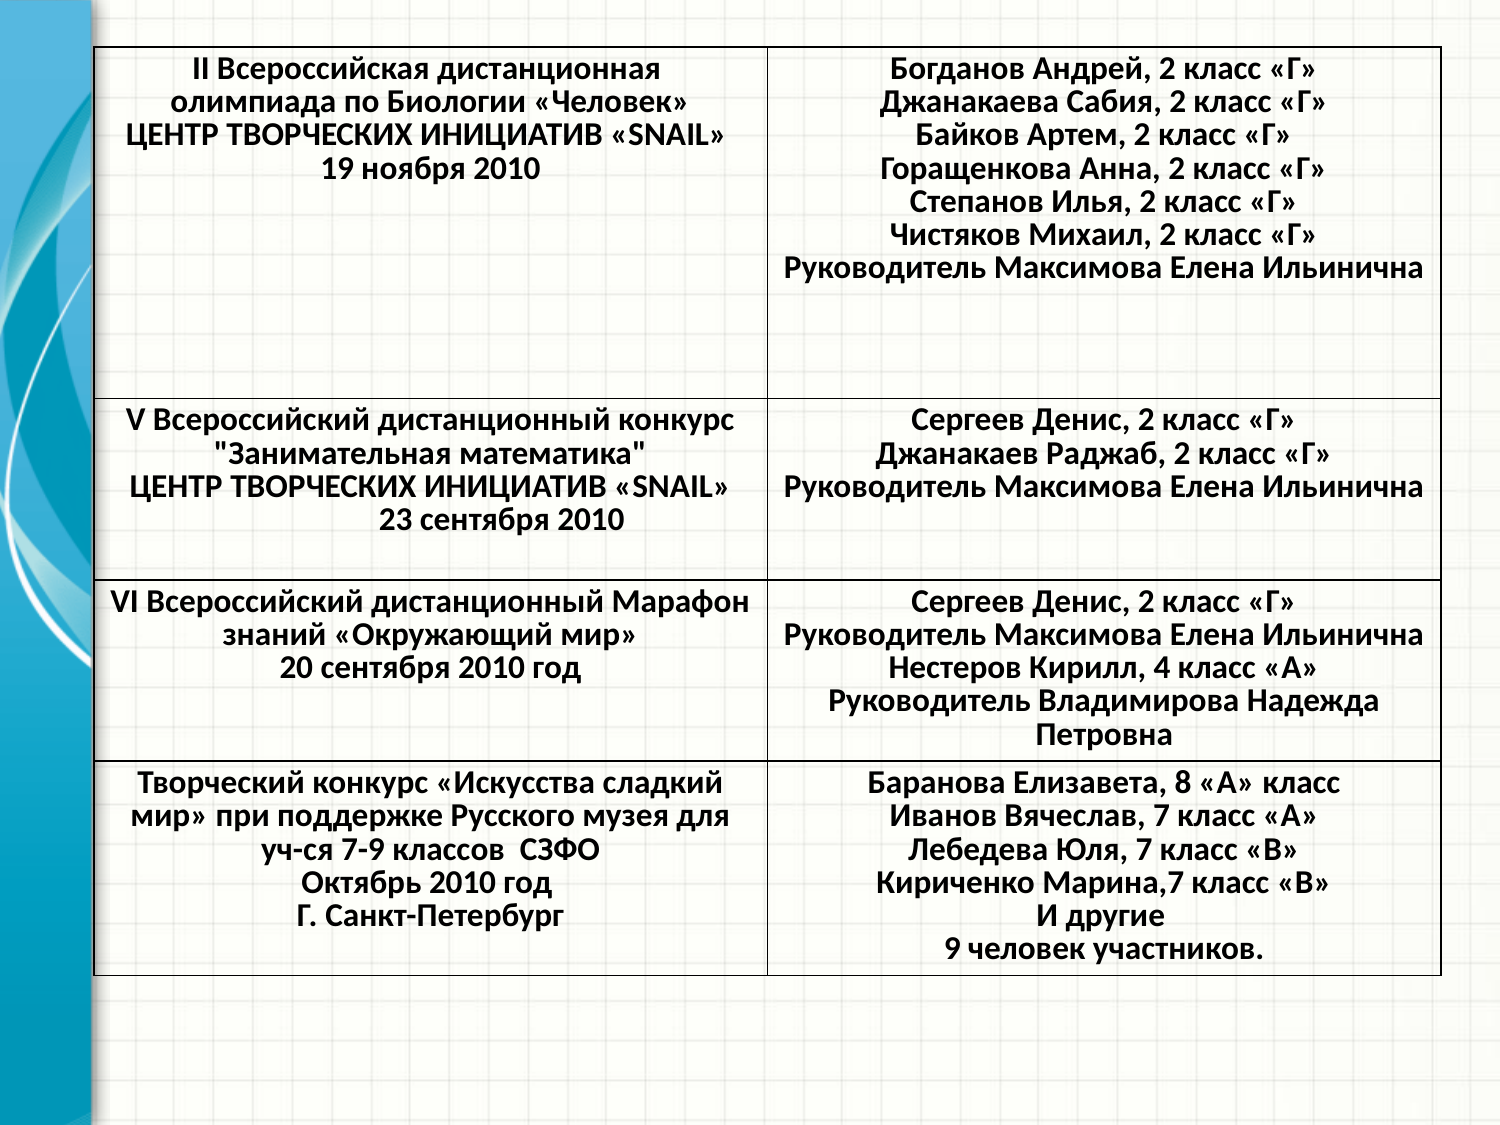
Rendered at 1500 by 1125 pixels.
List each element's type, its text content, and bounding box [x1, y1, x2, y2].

table_cell Творческий конкурс «Искусства сладкий мир» при поддержке Русского музея для уч-ся 7-9 классов СЗФО Октябрь 2010 год Г. Санкт-Петербург [95, 762, 767, 975]
table_cell V Всероссийский дистанционный конкурс "Занимательная математика" ЦЕНТР ТВОРЧЕСКИХ ИНИЦИАТИВ «SNAIL» 23 сентября 2010 [95, 399, 767, 579]
table_cell VI Всероссийский дистанционный Марафон знаний «Окружающий мир» 20 сентября 2010 год [95, 581, 767, 760]
picture [0, 0, 1500, 1125]
table_header II Всероссийская дистанционная олимпиада по Биологии «Человек» ЦЕНТР ТВОРЧЕСКИХ ИНИЦИАТИВ «SNAIL» 19 ноября 2010 [95, 48, 767, 398]
table_cell Сергеев Денис, 2 класс «Г» Джанакаев Раджаб, 2 класс «Г» Руководитель Максимова Елена Ильинична [768, 399, 1440, 579]
table_cell Сергеев Денис, 2 класс «Г» Руководитель Максимова Елена Ильинична Нестеров Кирилл, 4 класс «А» Руководитель Владимирова Надежда Петровна [768, 581, 1440, 760]
table_header Богданов Андрей, 2 класс «Г» Джанакаева Сабия, 2 класс «Г» Байков Артем, 2 класс «Г» Горащенкова Анна, 2 класс «Г» Степанов Илья, 2 класс «Г» Чистяков Михаил, 2 класс «Г» Руководитель Максимова Елена Ильинична [768, 48, 1440, 398]
table_cell Баранова Елизавета, 8 «А» класс Иванов Вячеслав, 7 класс «А» Лебедева Юля, 7 класс «В» Кириченко Марина,7 класс «В» И другие 9 человек участников. [768, 762, 1440, 975]
